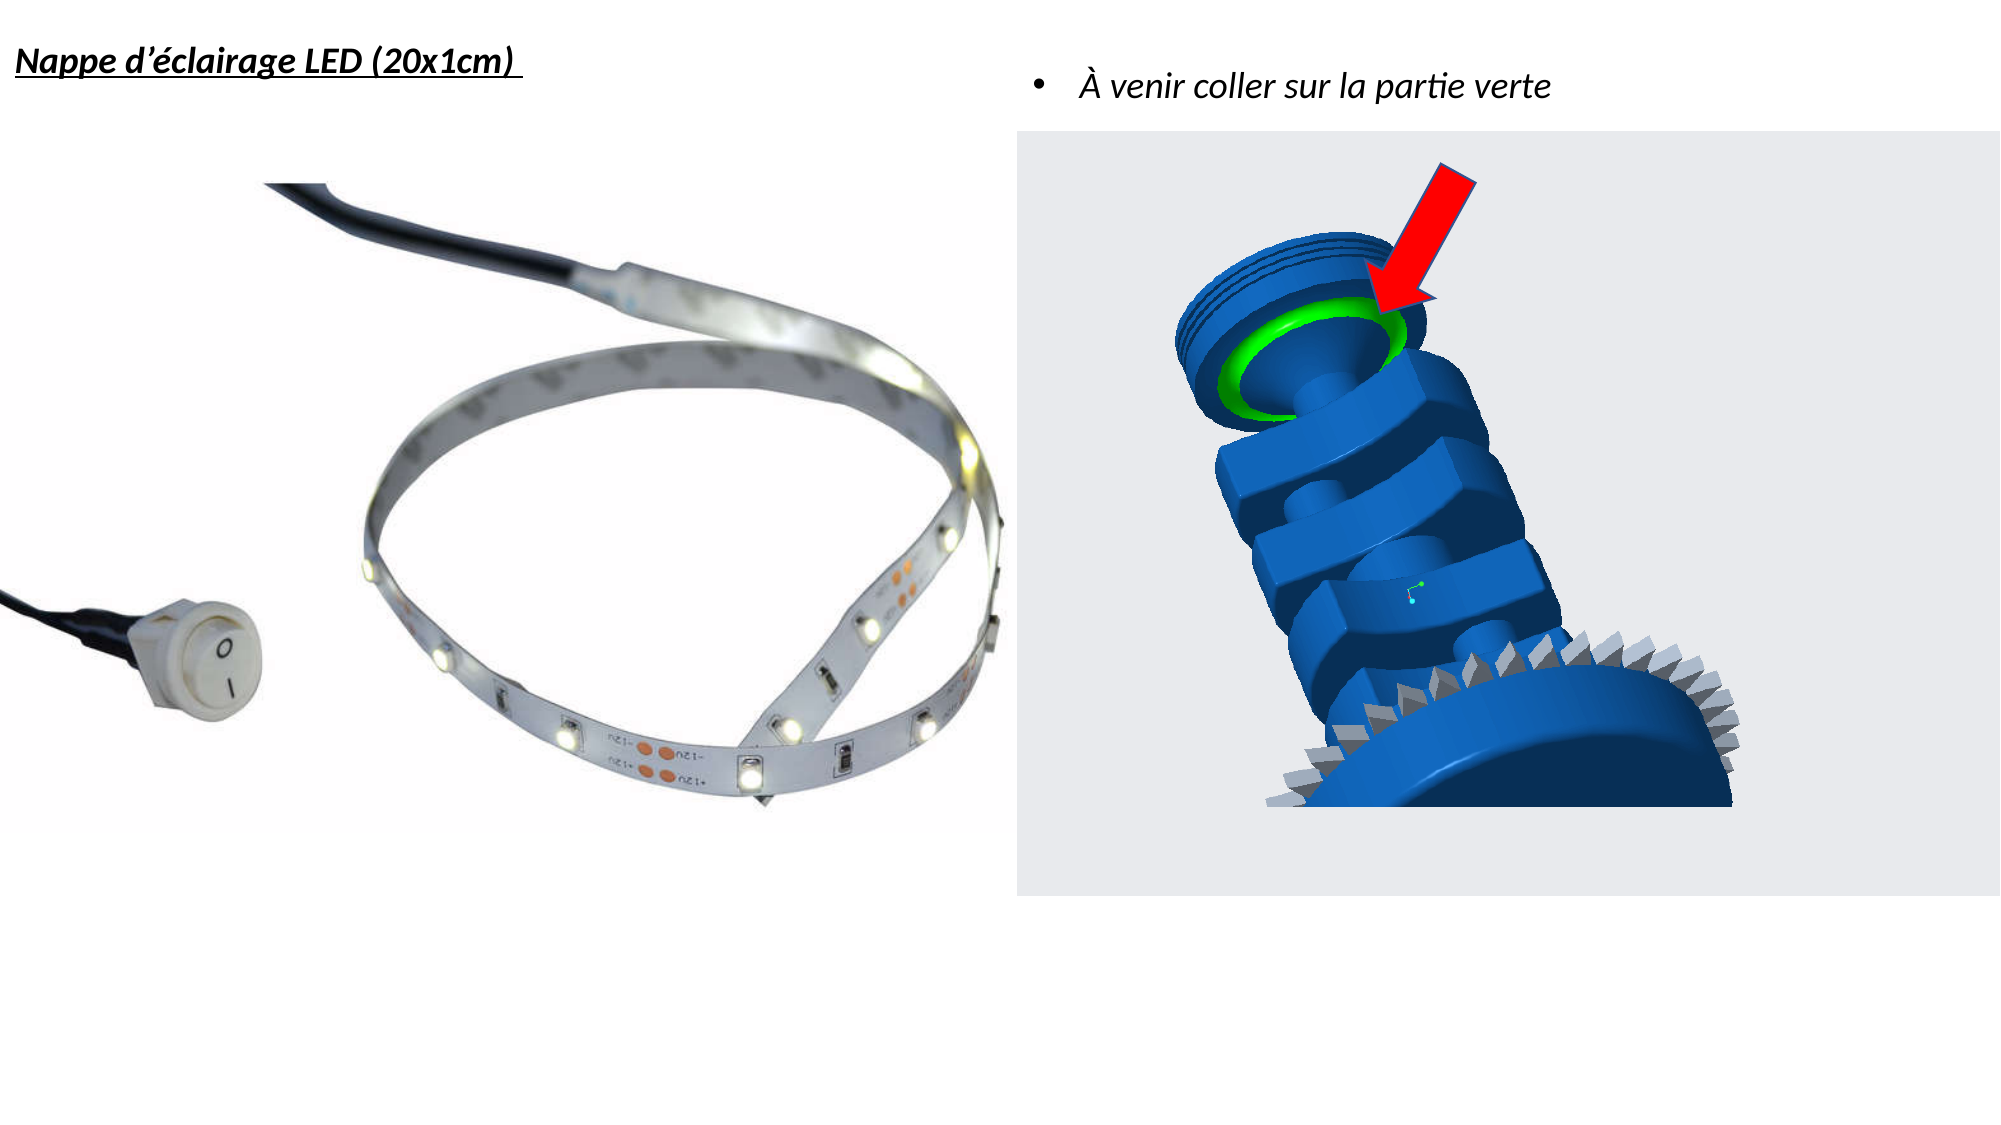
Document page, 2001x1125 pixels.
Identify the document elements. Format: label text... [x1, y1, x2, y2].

text_box Nappe d’éclairage LED (20x1cm) [0, 28, 1005, 89]
text_box À venir coller sur la partie verte [1017, 53, 1705, 114]
picture [0, 130, 2000, 896]
